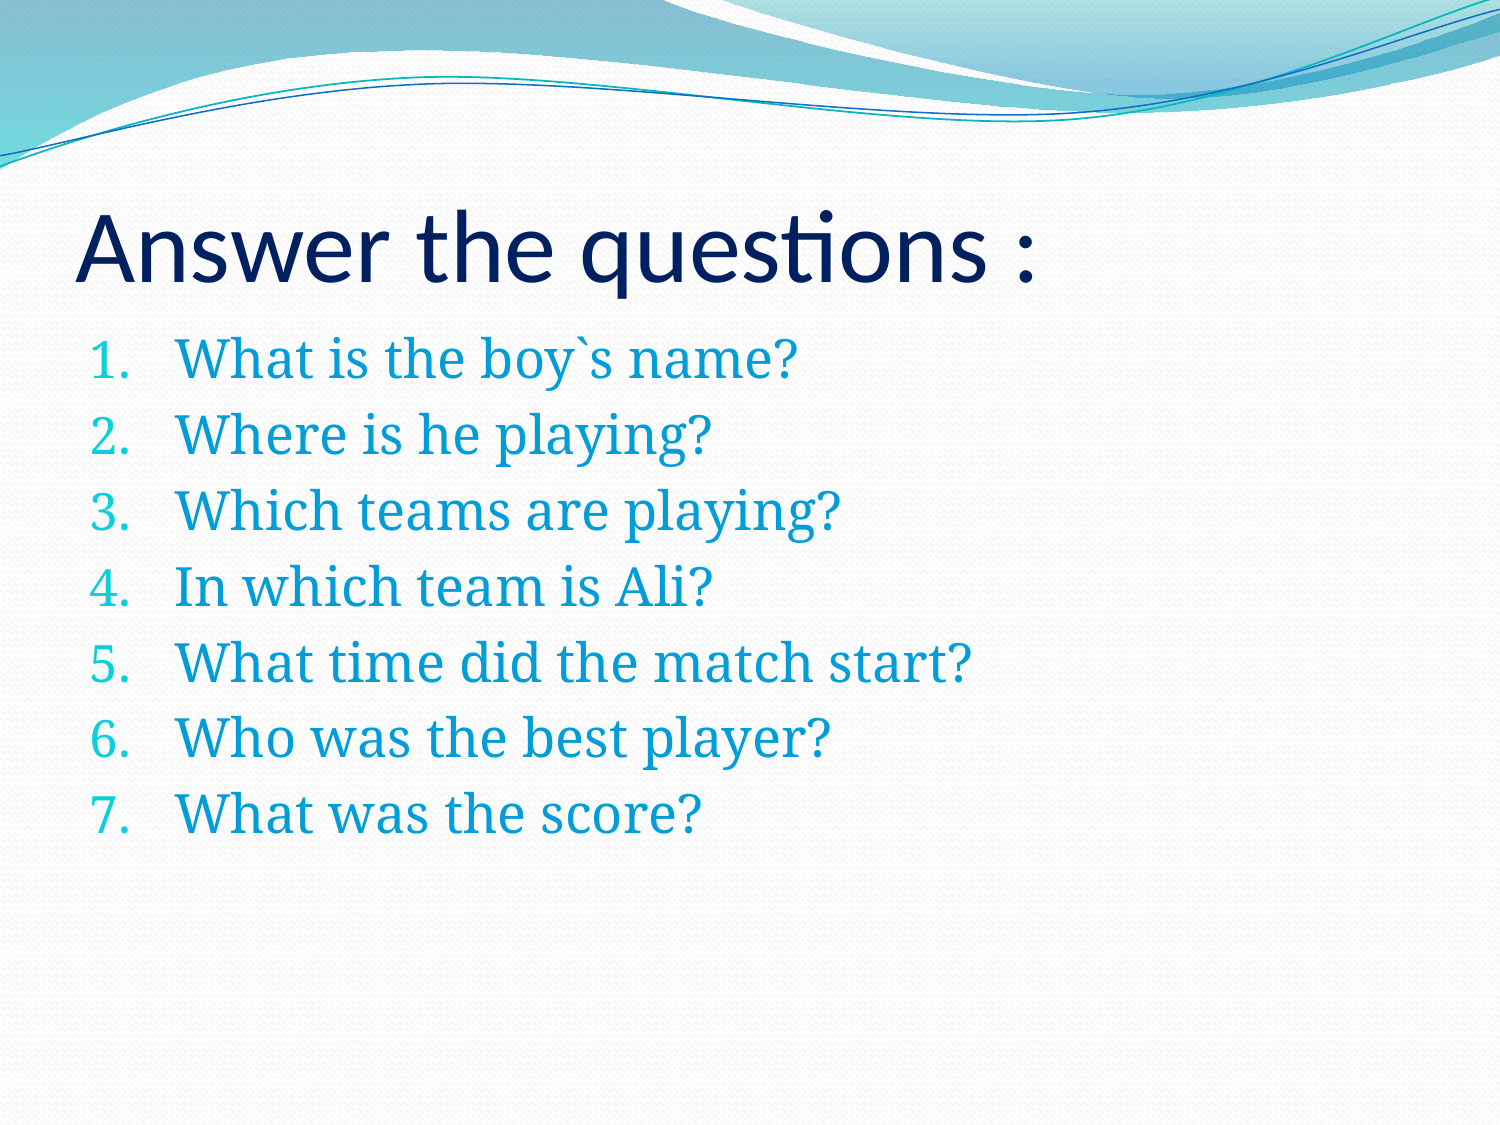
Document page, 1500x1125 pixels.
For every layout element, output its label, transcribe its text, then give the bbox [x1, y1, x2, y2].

title Answer the questions : [75, 115, 1425, 303]
list What is the boy`s name? Where is he playing? Which teams are playing? In which team is Ali? What time did the match start? Who was the best player? What was the score? [75, 317, 1425, 1038]
